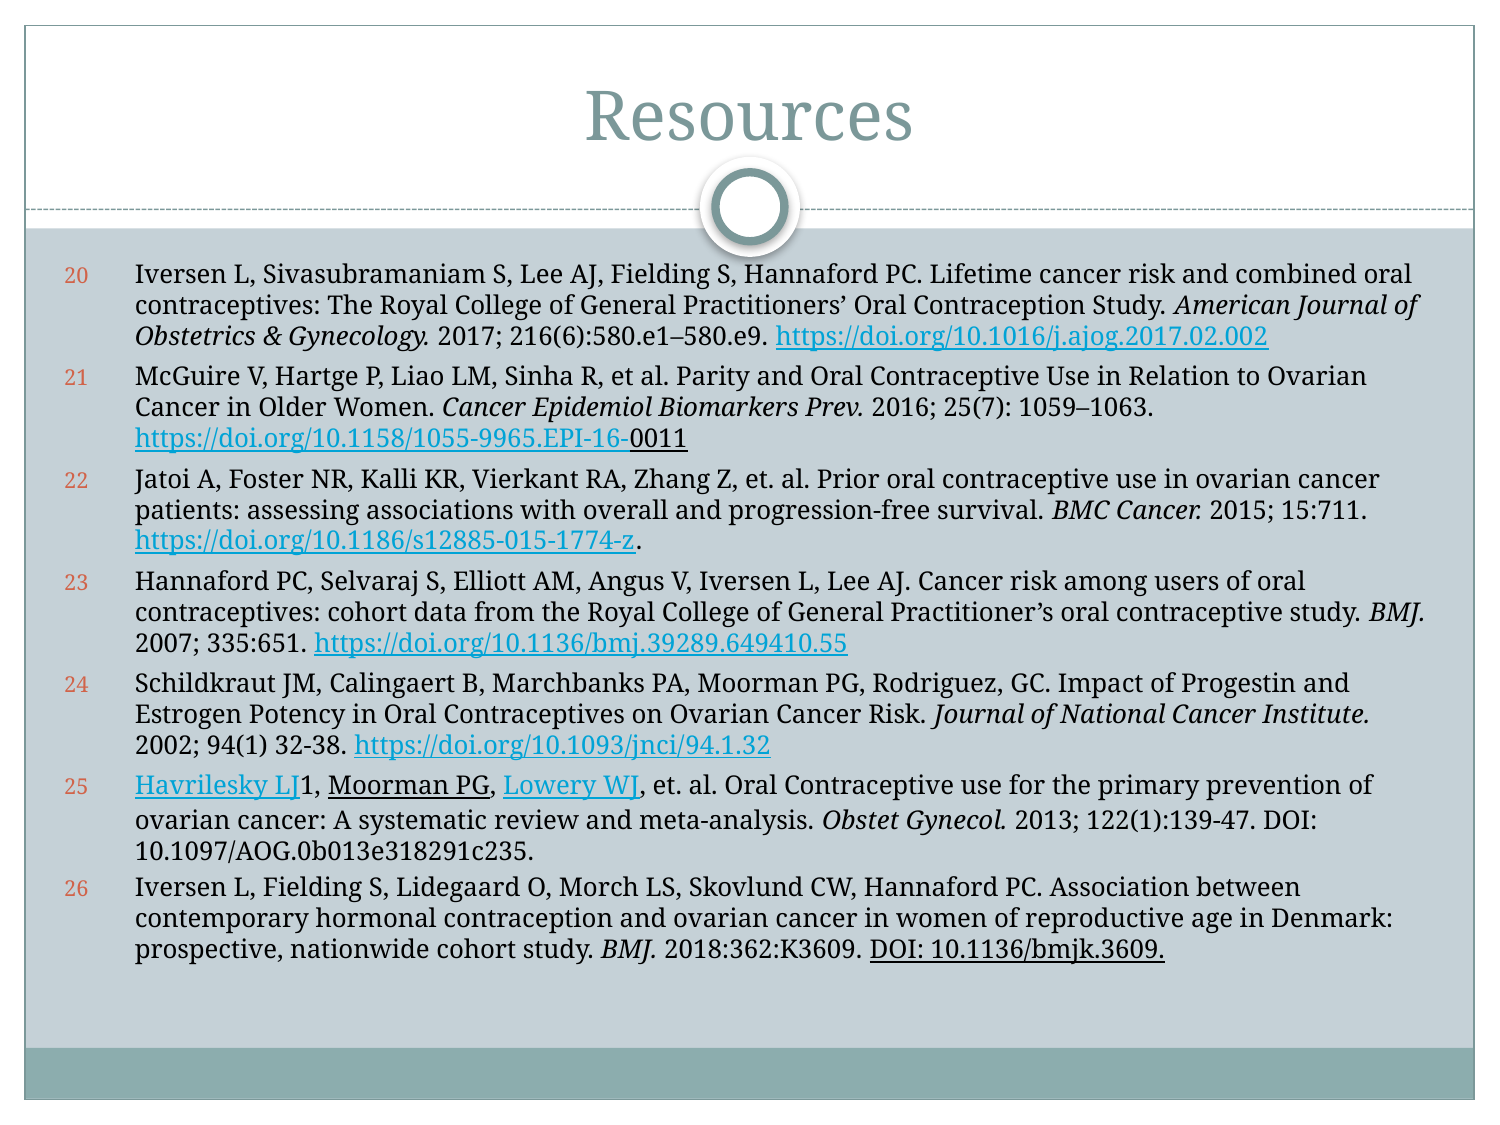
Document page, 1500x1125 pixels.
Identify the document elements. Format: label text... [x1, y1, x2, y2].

list Iversen L, Sivasubramaniam S, Lee AJ, Fielding S, Hannaford PC. Lifetime cancer risk and combined oral contraceptives: The Royal College of General Practitioners’ Oral Contraception Study. American Journal of Obstetrics & Gynecology. 2017; 216(6):580.e1–580.e9. https://doi.org/10.1016/j.ajog.2017.02.002 McGuire V, Hartge P, Liao LM, Sinha R, et al. Parity and Oral Contraceptive Use in Relation to Ovarian Cancer in Older Women. Cancer Epidemiol Biomarkers Prev. 2016; 25(7): 1059–1063. https://doi.org/10.1158/1055-9965.EPI-16-0011 Jatoi A, Foster NR, Kalli KR, Vierkant RA, Zhang Z, et. al. Prior oral contraceptive use in ovarian cancer patients: assessing associations with overall and progression-free survival. BMC Cancer. 2015; 15:711. https://doi.org/10.1186/s12885-015-1774-z. Hannaford PC, Selvaraj S, Elliott AM, Angus V, Iversen L, Lee AJ. Cancer risk among users of oral contraceptives: cohort data from the Royal College of General Practitioner’s oral contraceptive study. BMJ. 2007; 335:651. https://doi.org/10.1136/bmj.39289.649410.55 Schildkraut JM, Calingaert B, Marchbanks PA, Moorman PG, Rodriguez, GC. Impact of Progestin and Estrogen Potency in Oral Contraceptives on Ovarian Cancer Risk. Journal of National Cancer Institute. 2002; 94(1) 32-38. https://doi.org/10.1093/jnci/94.1.32 Havrilesky LJ1, Moorman PG, Lowery WJ, et. al. Oral Contraceptive use for the primary prevention of ovarian cancer: A systematic review and meta-analysis. Obstet Gynecol. 2013; 122(1):139-47. DOI: 10.1097/AOG.0b013e318291c235. Iversen L, Fielding S, Lidegaard O, Morch LS, Skovlund CW, Hannaford PC. Association between contemporary hormonal contraception and ovarian cancer in women of reproductive age in Denmark: prospective, nationwide cohort study. BMJ. 2018:362:K3609. DOI: 10.1136/bmjk.3609. [49, 250, 1445, 1001]
title Resources [49, 37, 1450, 162]
